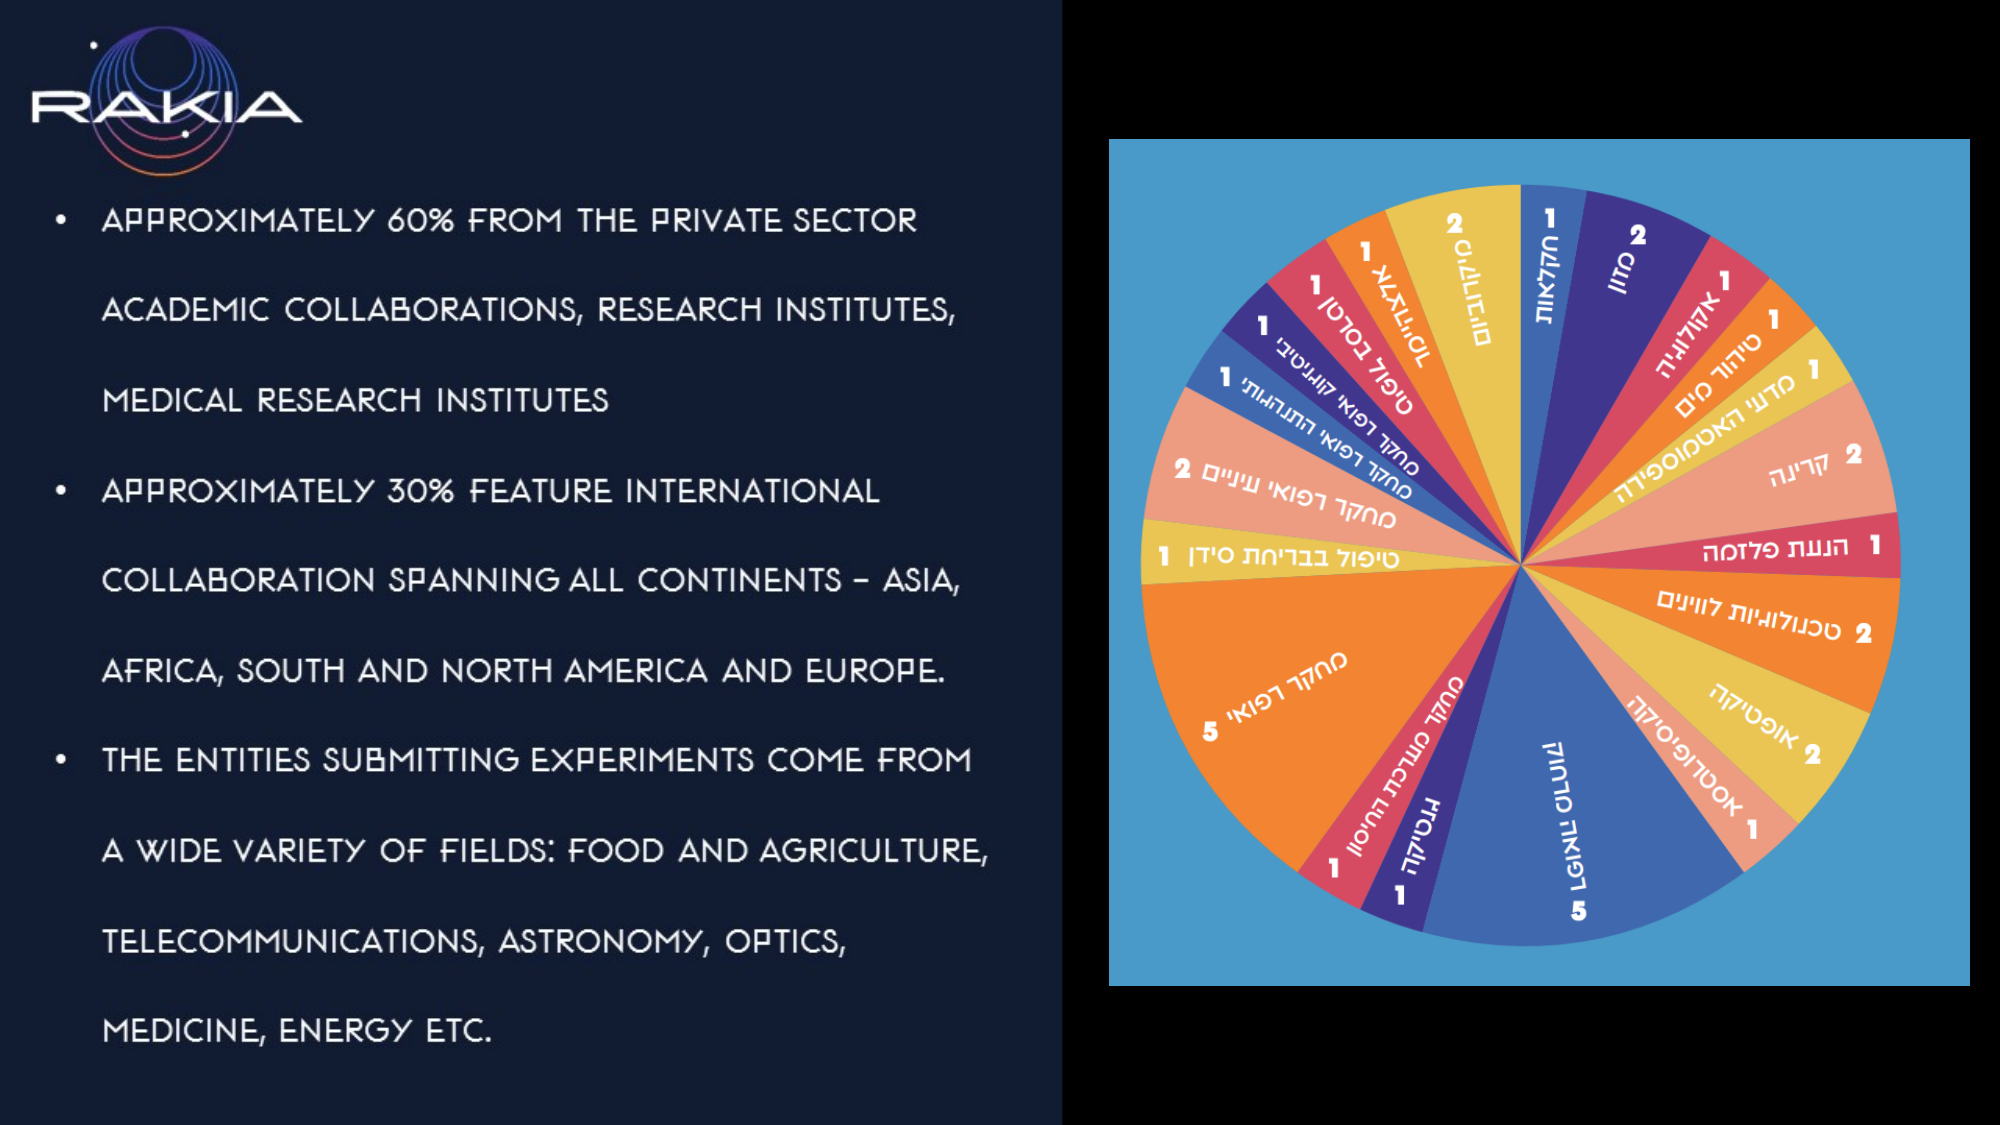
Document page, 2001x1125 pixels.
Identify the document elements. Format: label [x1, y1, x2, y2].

picture [1109, 139, 1970, 986]
picture [0, 0, 1063, 1125]
